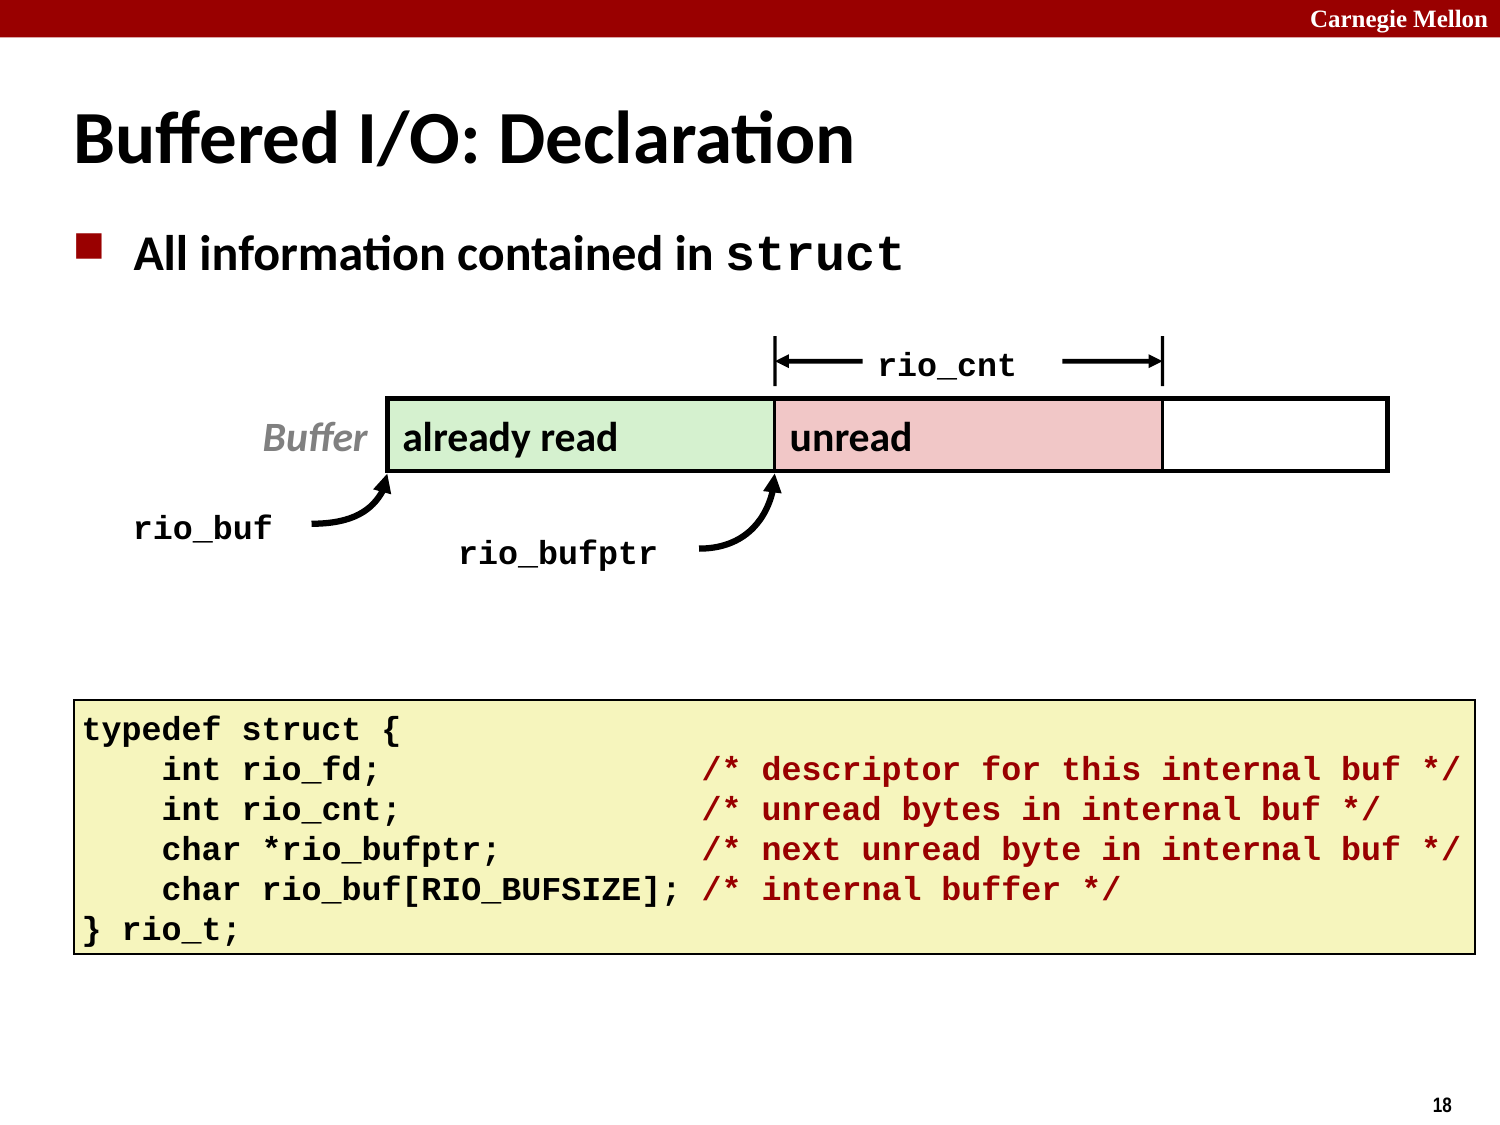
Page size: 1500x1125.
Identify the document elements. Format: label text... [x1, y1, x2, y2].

text_box rio_cnt [862, 336, 1063, 391]
text_box [387, 398, 1388, 471]
text_box [311, 473, 392, 524]
text_box [774, 354, 862, 368]
text_box [1063, 355, 1163, 368]
text_box Buffer [247, 402, 383, 468]
text_box [699, 473, 780, 549]
list All information contained in struct [61, 212, 1426, 313]
title Buffered I/O: Declaration [58, 71, 1305, 197]
text_box rio_bufptr [443, 523, 706, 579]
text_box rio_buf [118, 498, 289, 554]
text_box typedef struct { int rio_fd; /* descriptor for this internal buf */ int rio_cnt; /* unread bytes in internal buf */ char *rio_bufptr; /* next unread byte in internal buf */ char rio_buf[RIO_BUFSIZE]; /* internal buffer */ } rio_t; [74, 699, 1475, 955]
